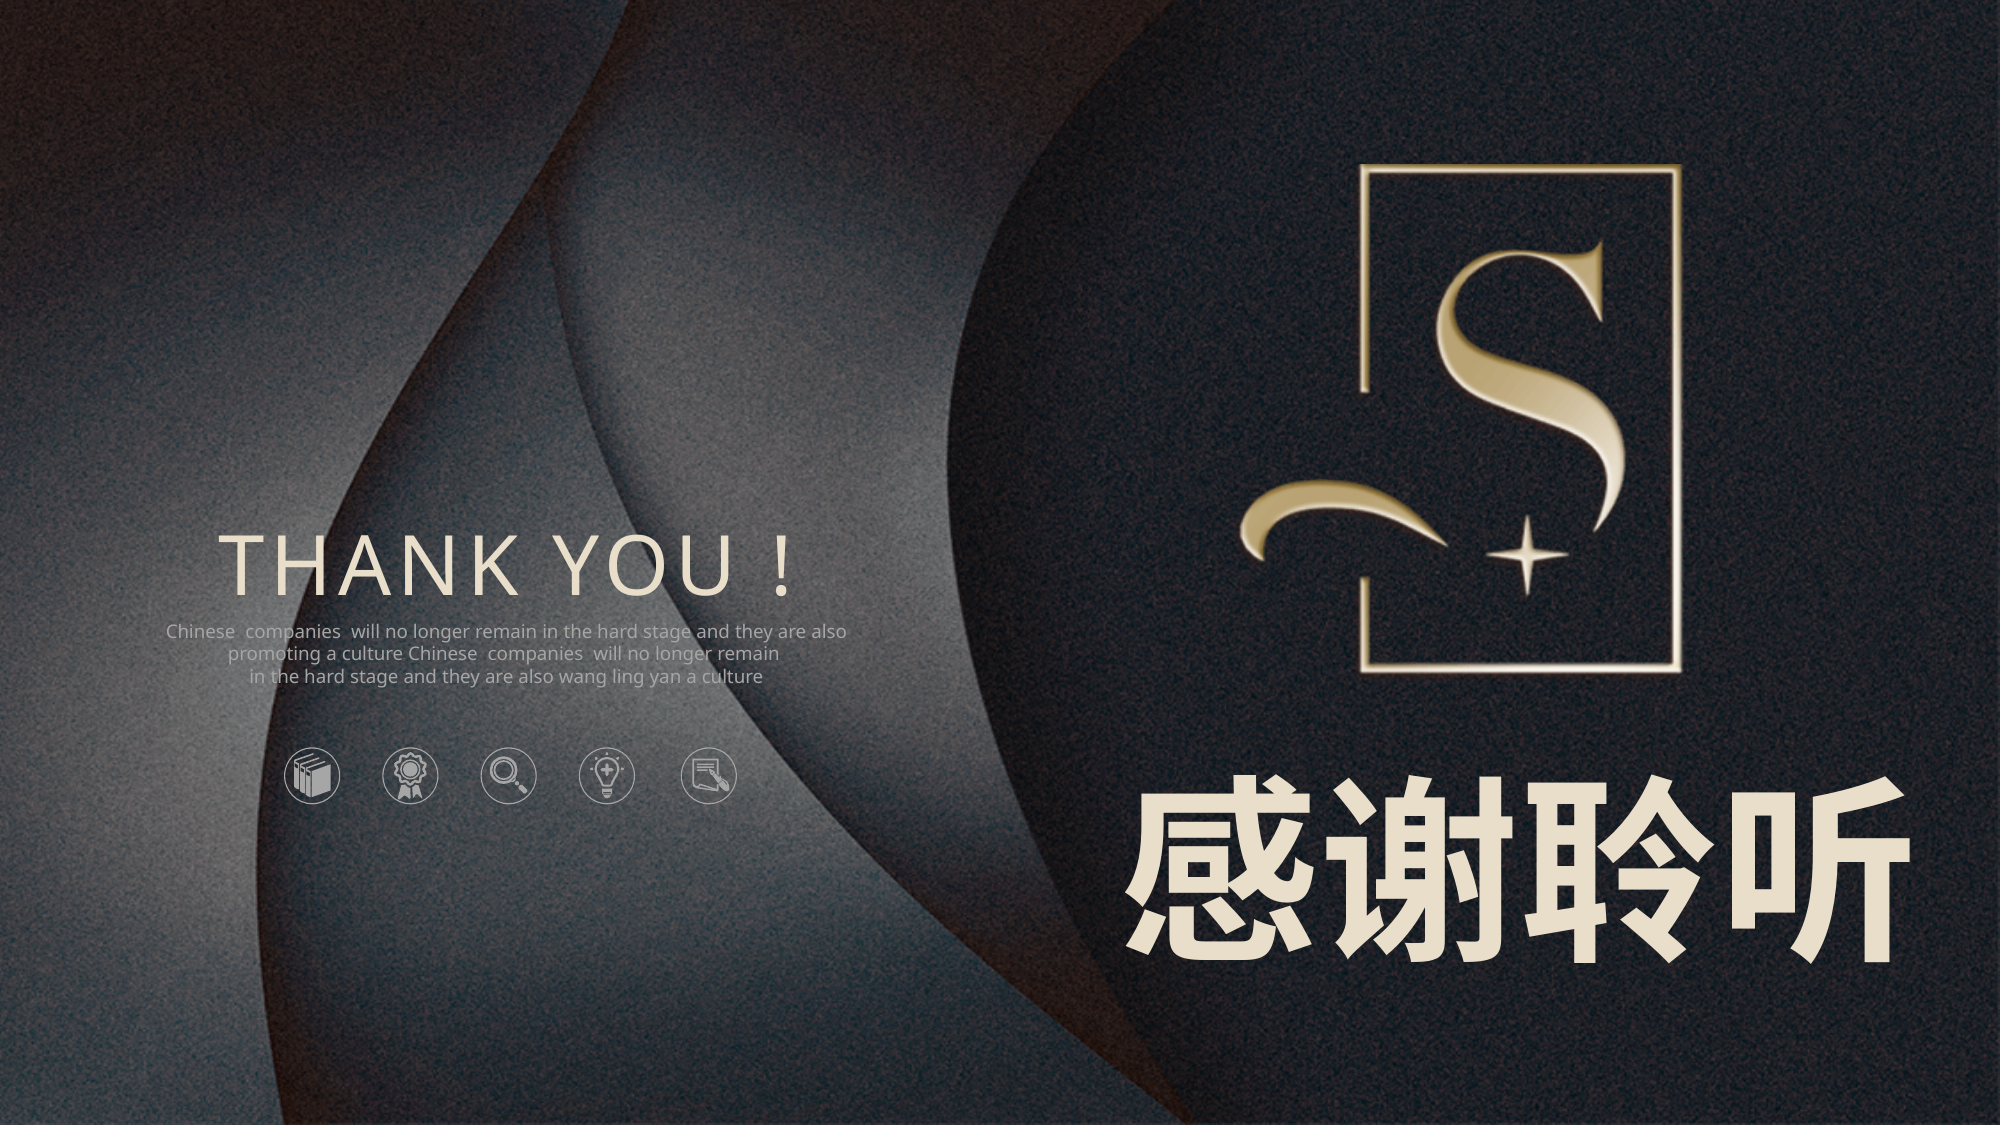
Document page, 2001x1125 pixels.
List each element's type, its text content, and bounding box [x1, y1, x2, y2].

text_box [382, 747, 439, 805]
picture [0, 0, 2000, 1125]
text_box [480, 747, 537, 805]
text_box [680, 747, 737, 805]
text_box 感谢聆听 [1031, 737, 2000, 993]
text_box Chinese companies will no longer remain in the hard stage and they are also promoting a culture Chinese companies will no longer remain in the hard stage and they are also wang ling yan a culture [130, 620, 881, 695]
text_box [578, 747, 636, 805]
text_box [284, 747, 341, 805]
text_box THANK YOU ! [28, 504, 984, 620]
